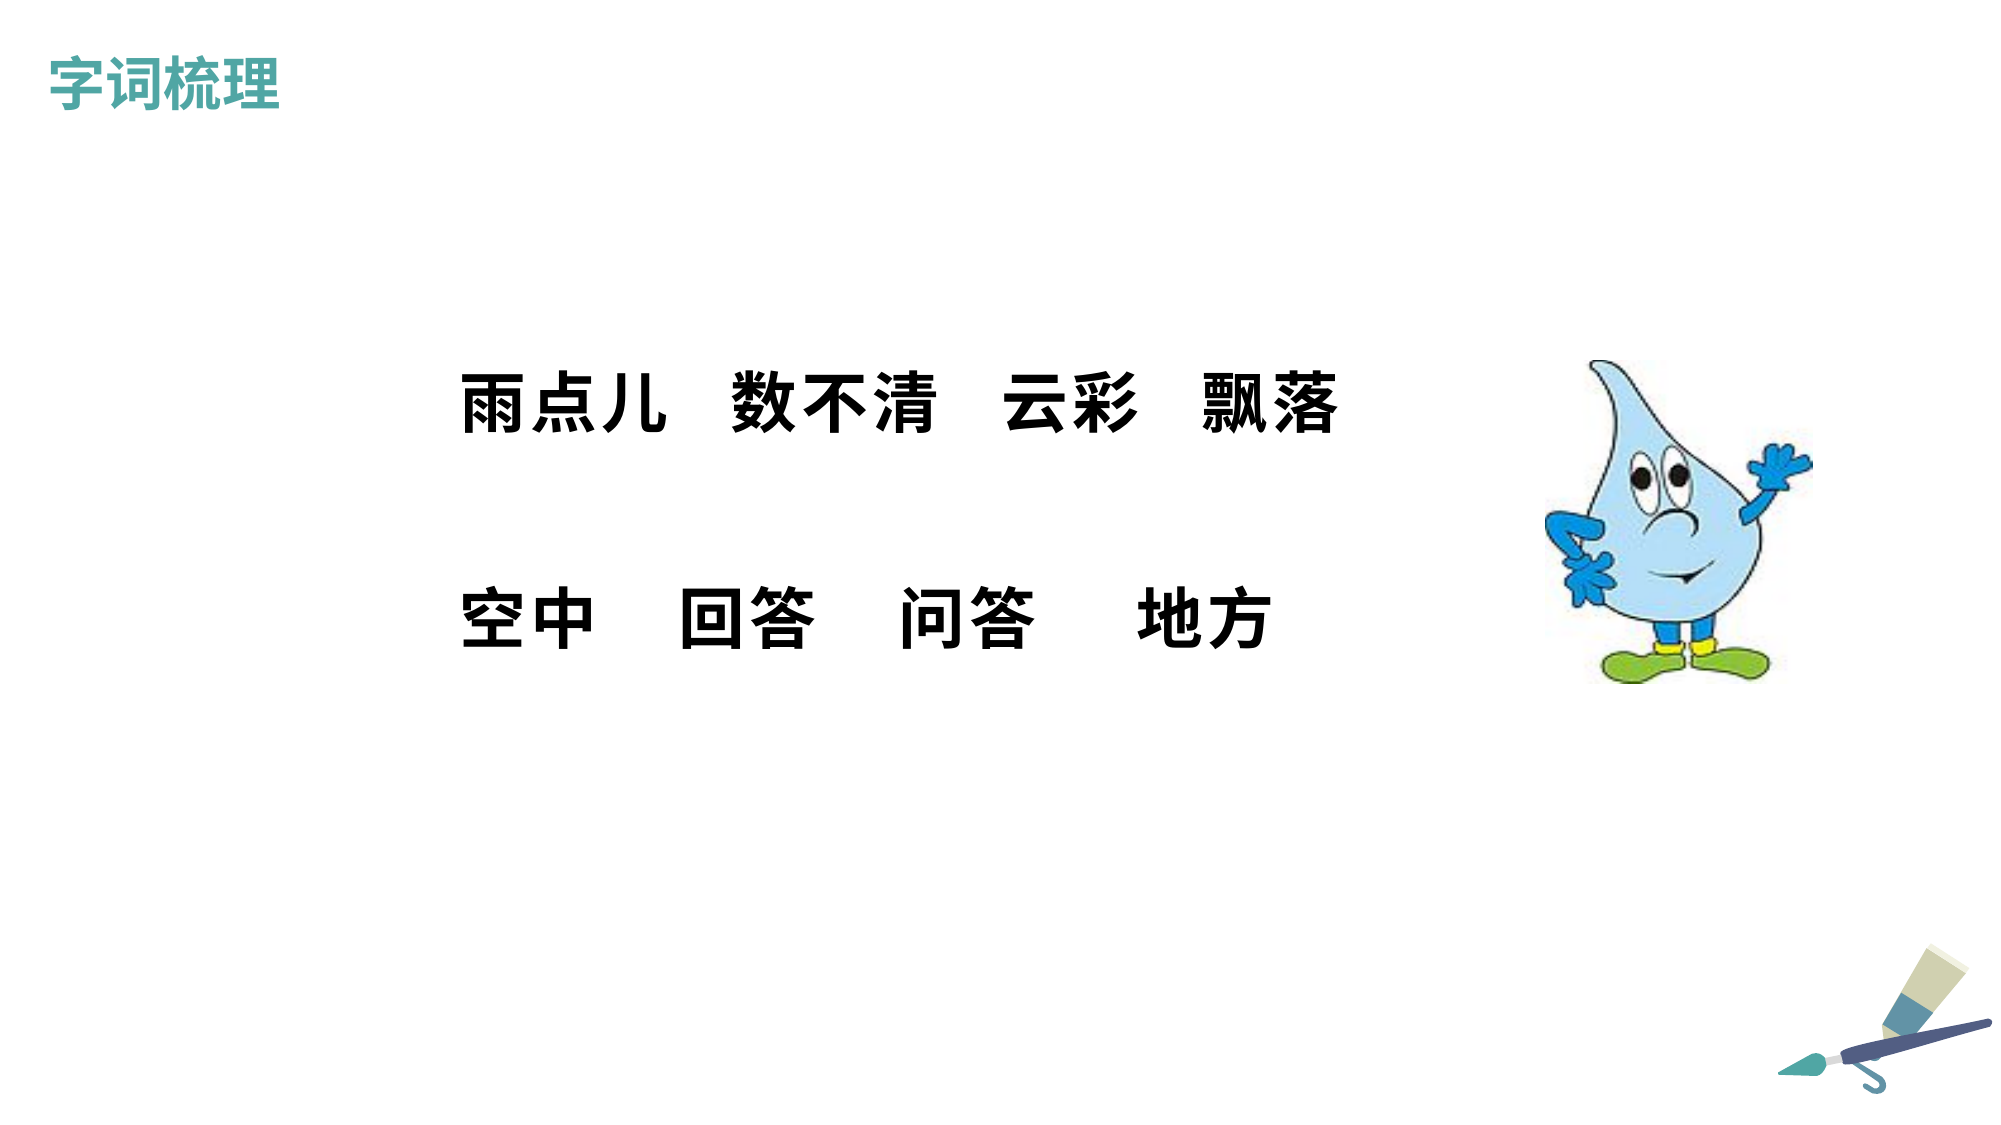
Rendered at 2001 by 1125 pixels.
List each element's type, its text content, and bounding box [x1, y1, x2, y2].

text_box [1811, 945, 1974, 1125]
text_box 字词梳理 [32, 39, 296, 125]
title 雨点儿 数不清 云彩 飘落 空中 回答 问答 地方 [444, 404, 1454, 623]
picture [1545, 360, 1813, 684]
